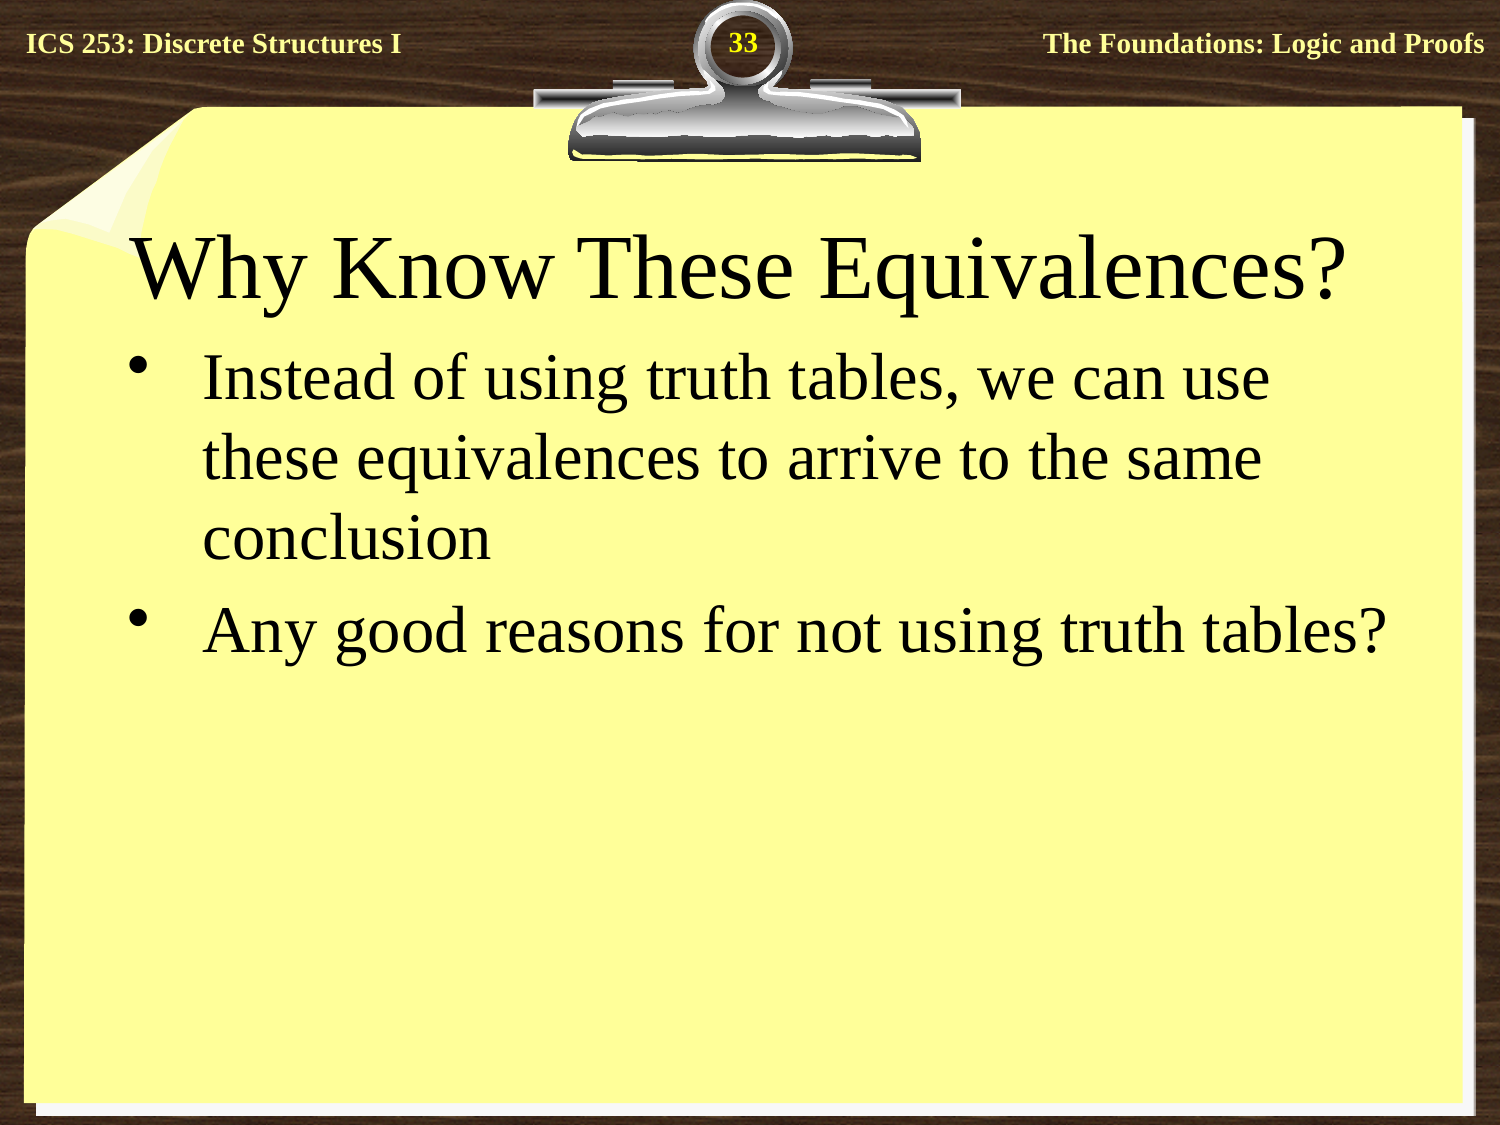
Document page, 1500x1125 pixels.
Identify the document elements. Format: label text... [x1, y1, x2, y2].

picture [723, 71, 763, 78]
list Instead of using truth tables, we can use these equivalences to arrive to the same conclusion Any good reasons for not using truth tables? [112, 324, 1438, 1000]
slide_number 33 [704, 11, 774, 71]
title Why Know These Equivalences? [77, 196, 1403, 328]
picture [0, 0, 1500, 1125]
